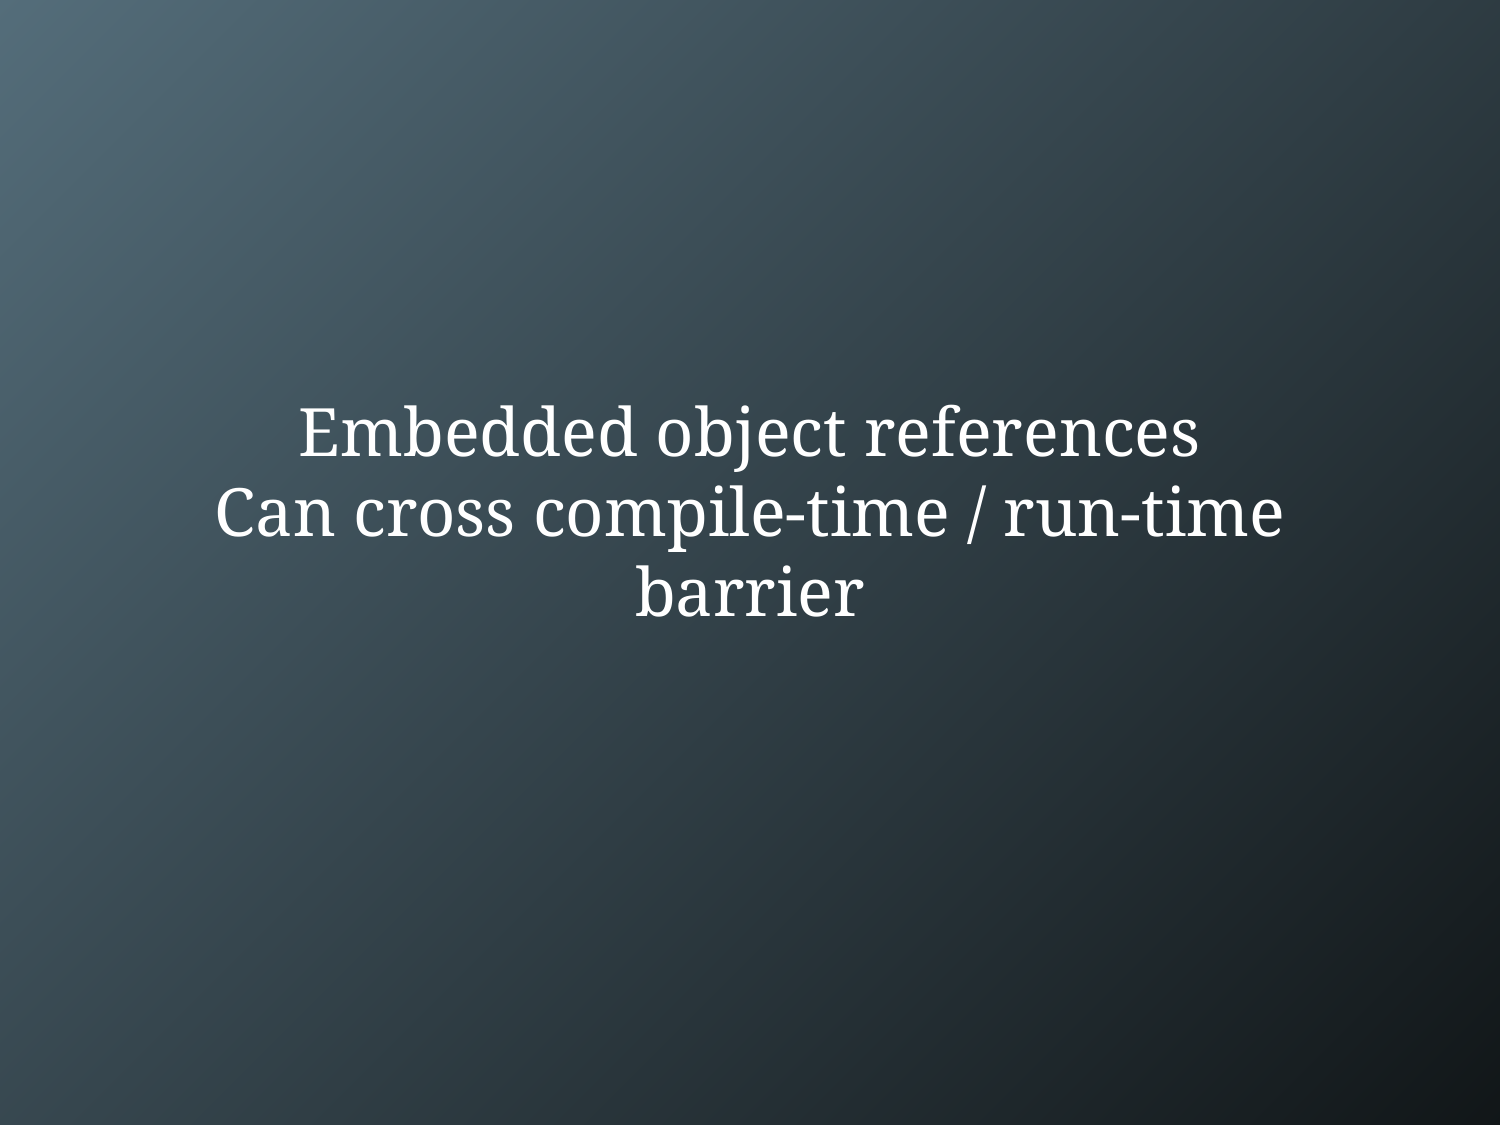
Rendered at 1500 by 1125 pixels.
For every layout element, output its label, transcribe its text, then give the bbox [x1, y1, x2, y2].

title Embedded object references Can cross compile-time / run-time barrier [112, 326, 1388, 693]
